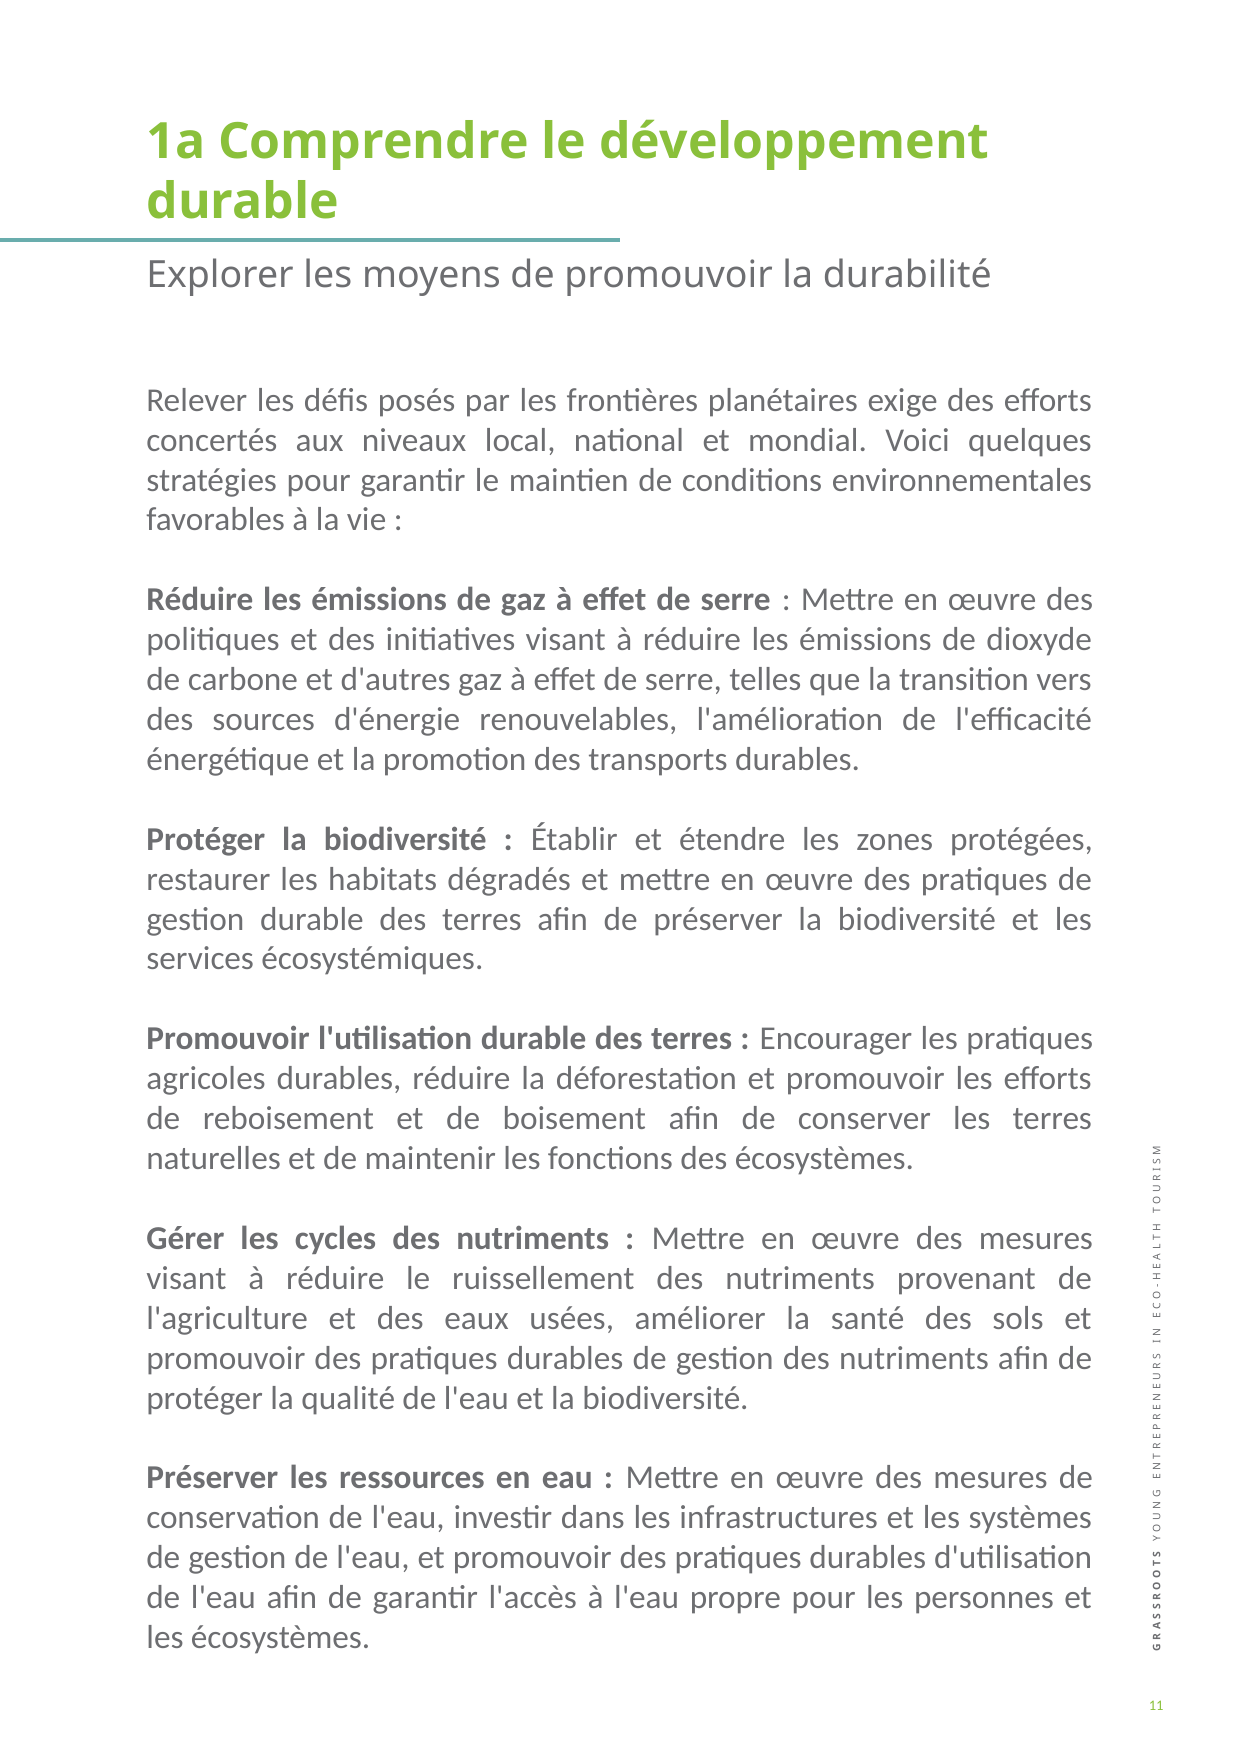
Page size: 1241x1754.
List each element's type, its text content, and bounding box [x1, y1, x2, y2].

list Relever les défis posés par les frontières planétaires exige des efforts concertés aux niveaux local, national et mondial. Voici quelques stratégies pour garantir le maintien de conditions environnementales favorables à la vie : Réduire les émissions de gaz à effet de serre : Mettre en œuvre des politiques et des initiatives visant à réduire les émissions de dioxyde de carbone et d'autres gaz à effet de serre, telles que la transition vers des sources d'énergie renouvelables, l'amélioration de l'efficacité énergétique et la promotion des transports durables. Protéger la biodiversité : Établir et étendre les zones protégées, restaurer les habitats dégradés et mettre en œuvre des pratiques de gestion durable des terres afin de préserver la biodiversité et les services écosystémiques. Promouvoir l'utilisation durable des terres : Encourager les pratiques agricoles durables, réduire la déforestation et promouvoir les efforts de reboisement et de boisement afin de conserver les terres naturelles et de maintenir les fonctions des écosystèmes. Gérer les cycles des nutriments : Mettre en œuvre des mesures visant à réduire le ruissellement des nutriments provenant de l'agriculture et des eaux usées, améliorer la santé des sols et promouvoir des pratiques durables de gestion des nutriments afin de protéger la qualité de l'eau et la biodiversité. Préserver les ressources en eau : Mettre en œuvre des mesures de conservation de l'eau, investir dans les infrastructures et les systèmes de gestion de l'eau, et promouvoir des pratiques durables d'utilisation de l'eau afin de garantir l'accès à l'eau propre pour les personnes et les écosystèmes. [131, 371, 1109, 1585]
list Explorer les moyens de promouvoir la durabilité [131, 242, 1109, 371]
slide_number 11 [1125, 1666, 1187, 1743]
text_box [0, 1359, 542, 1754]
text_box 1a Comprendre le développement durable [131, 100, 1109, 210]
